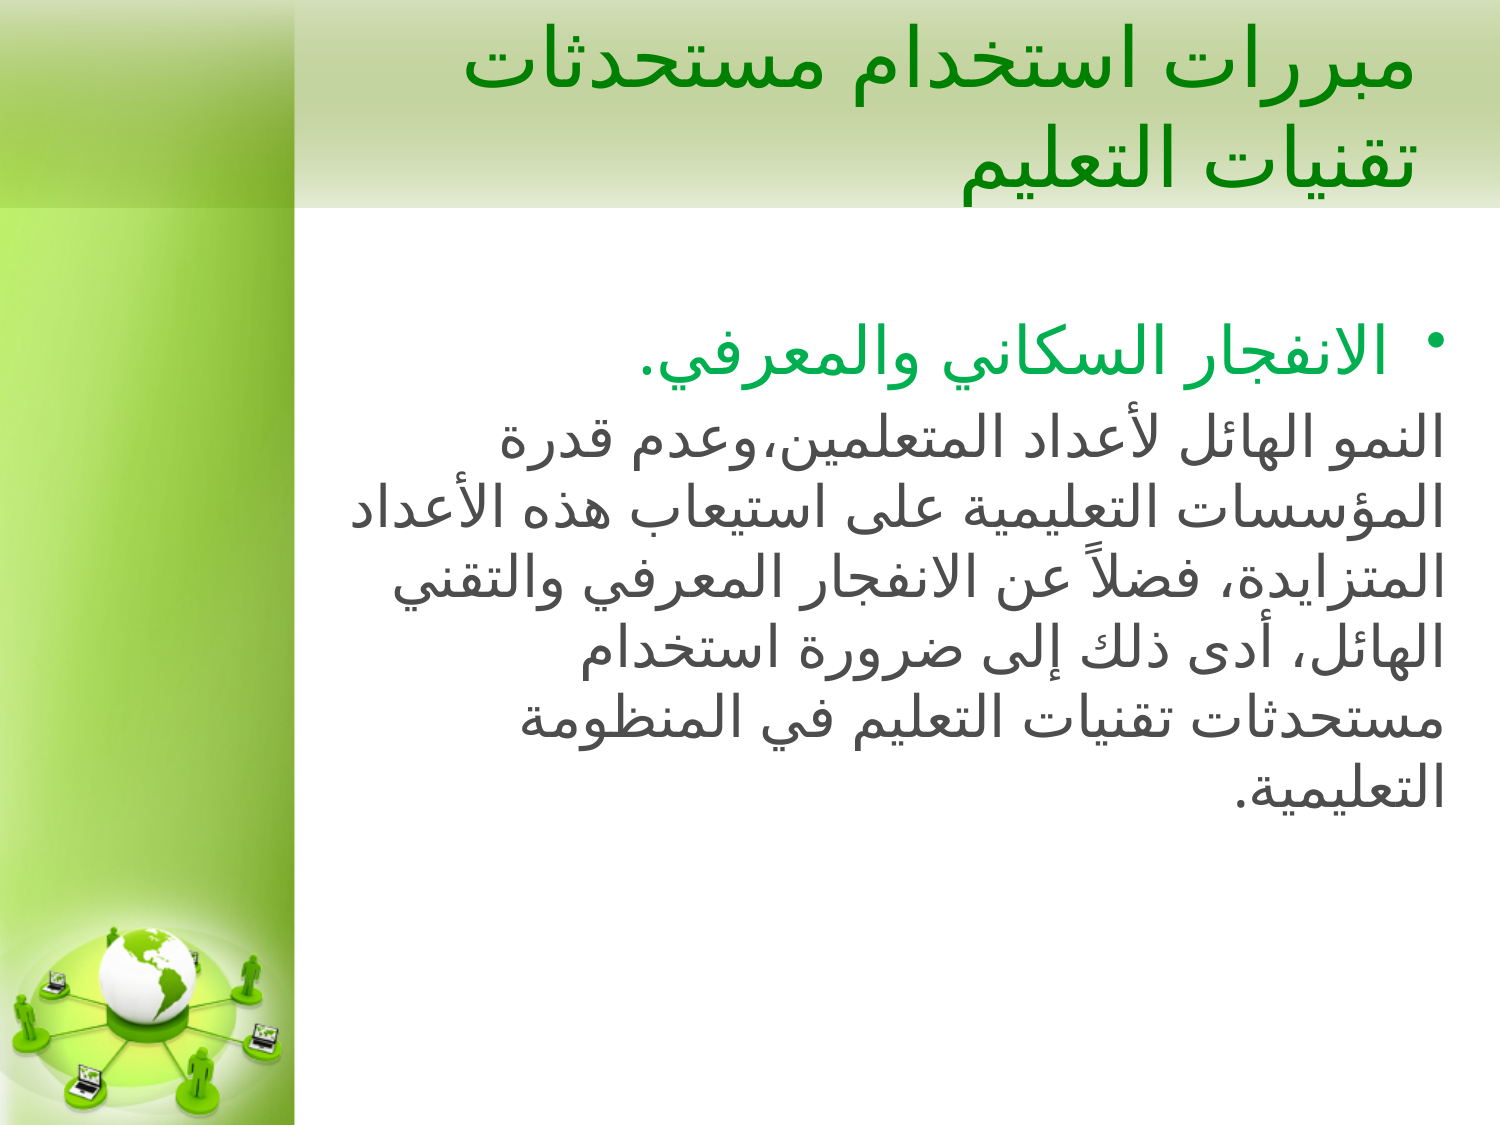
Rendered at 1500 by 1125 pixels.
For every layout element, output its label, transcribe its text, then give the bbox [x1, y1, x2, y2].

picture [0, 208, 1500, 1125]
title مبررات استخدام مستحدثات تقنيات التعليم [297, 45, 1436, 163]
list الانفجار السكاني والمعرفي. النمو الهائل لأعداد المتعلمين،وعدم قدرة المؤسسات التعليمية على استيعاب هذه الأعداد المتزايدة، فضلاً عن الانفجار المعرفي والتقني الهائل، أدى ذلك إلى ضرورة استخدام مستحدثات تقنيات التعليم في المنظومة التعليمية. [301, 216, 1463, 917]
text_box [0, 0, 1500, 208]
